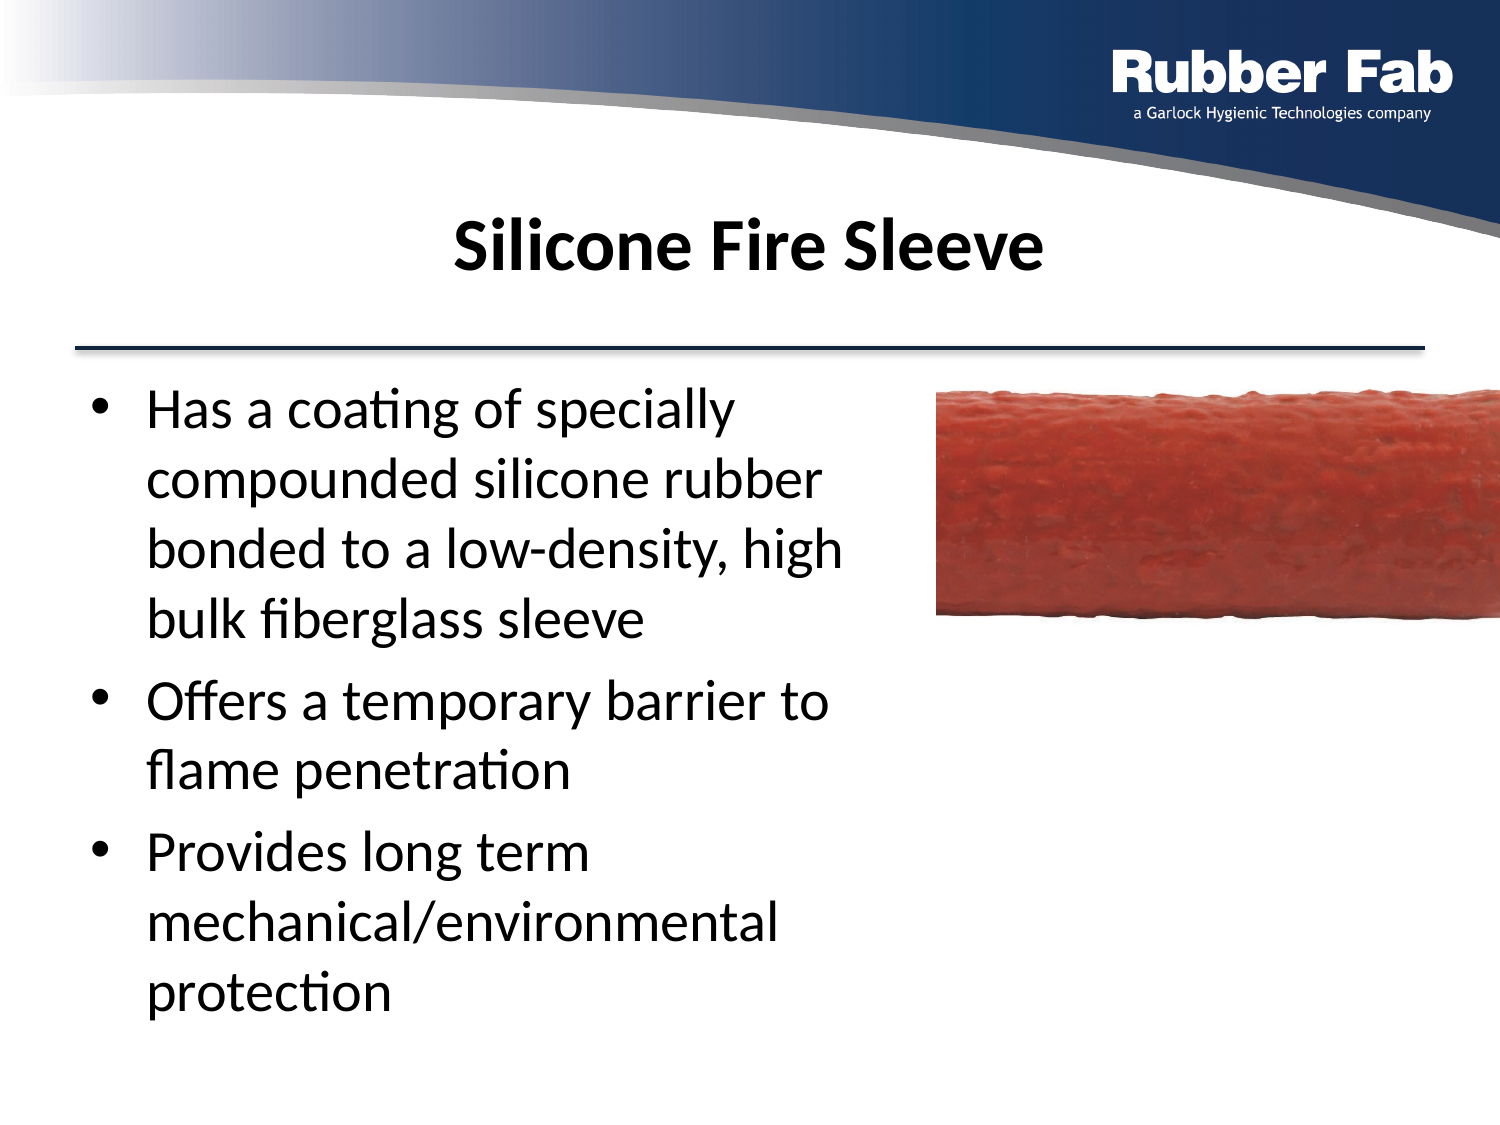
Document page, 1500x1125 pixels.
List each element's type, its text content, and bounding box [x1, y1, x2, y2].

title Silicone Fire Sleeve [75, 147, 1425, 335]
list Has a coating of specially compounded silicone rubber bonded to a low-density, high bulk fiberglass sleeve Offers a temporary barrier to flame penetration Provides long term mechanical/environmental protection [75, 362, 920, 1083]
picture [0, 0, 1500, 240]
picture [936, 362, 1500, 659]
